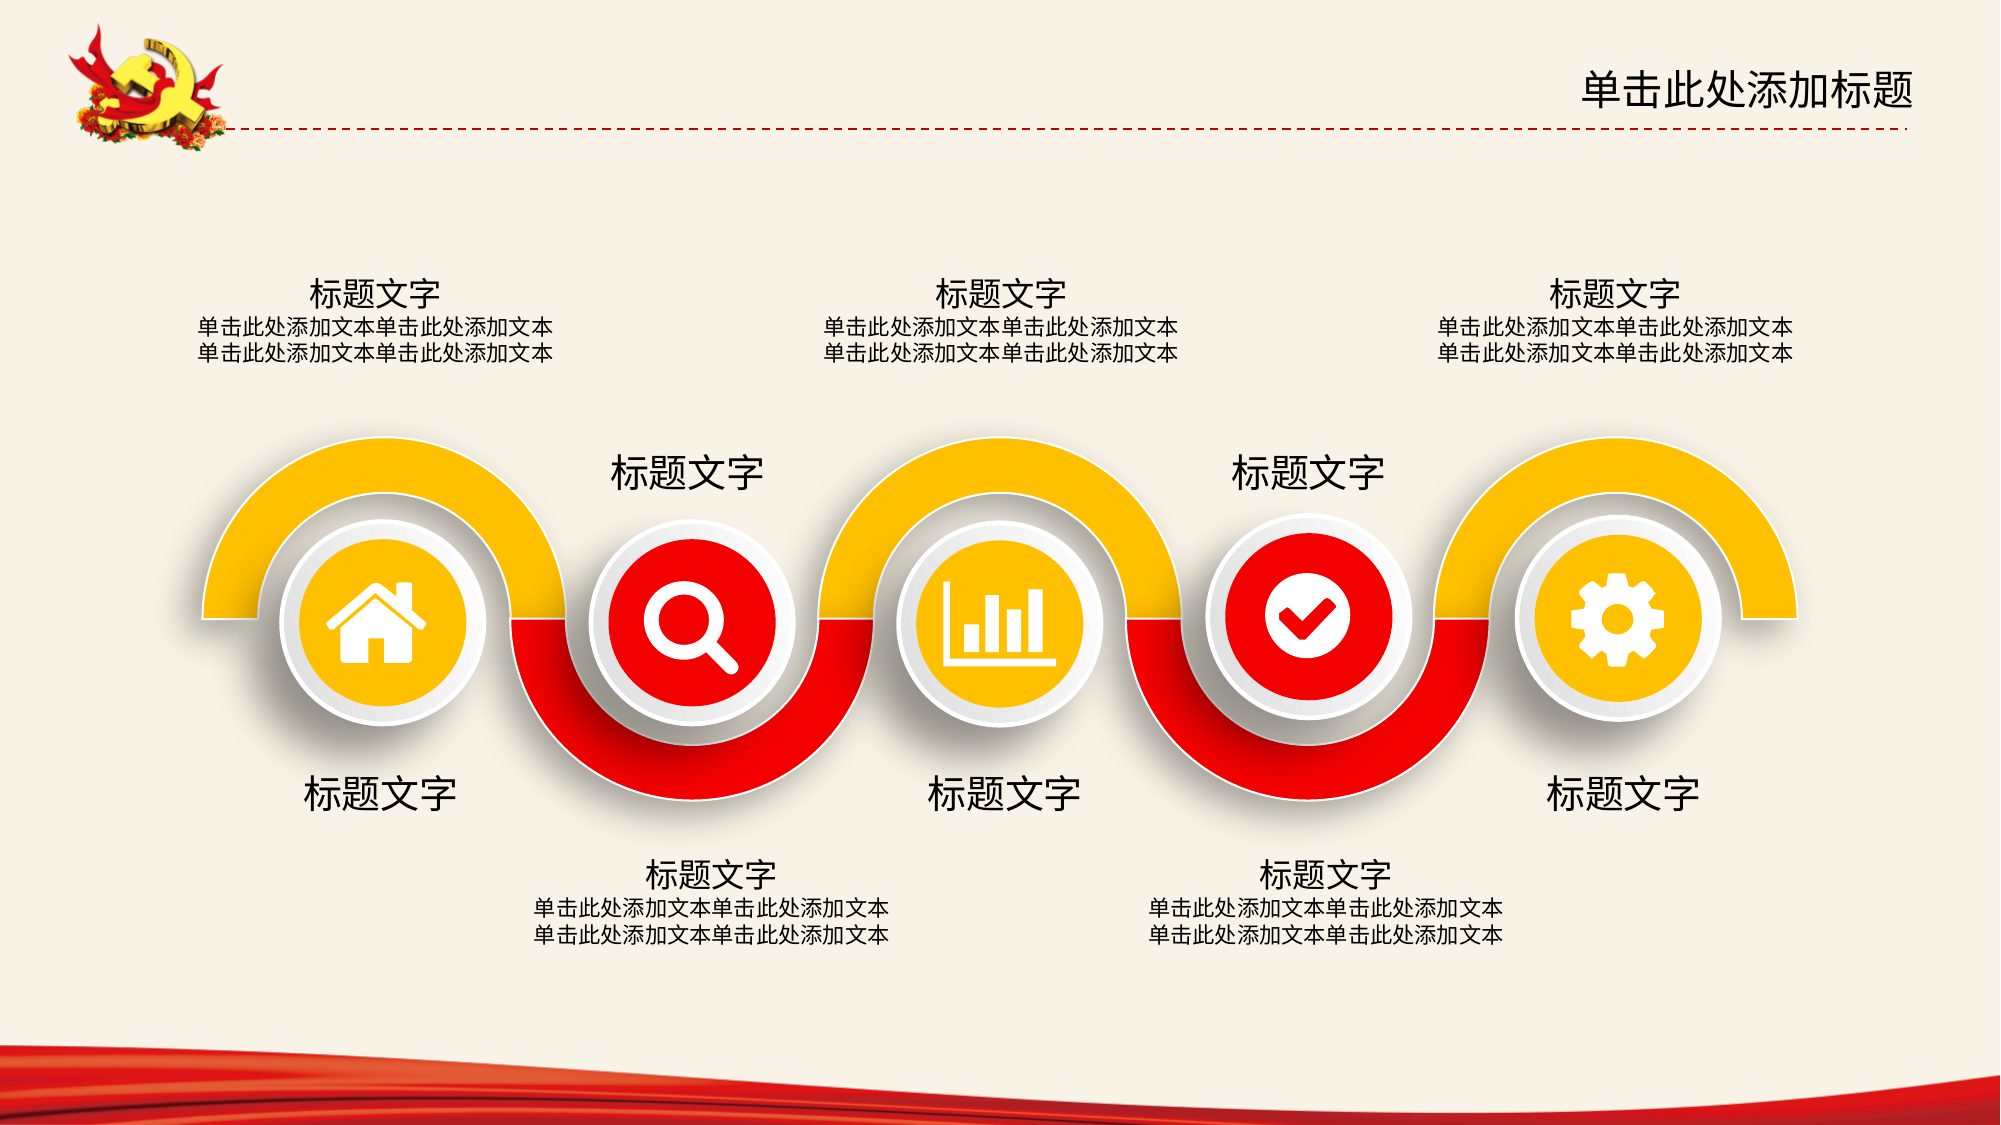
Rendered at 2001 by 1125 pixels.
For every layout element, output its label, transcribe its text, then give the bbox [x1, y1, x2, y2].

text_box 标题文字 [1546, 769, 1702, 816]
text_box 标题文字 [927, 769, 1083, 816]
picture [68, 23, 227, 152]
title 单击此处添加标题 [1565, 52, 1959, 132]
text_box [1124, 617, 1470, 802]
text_box 标题文字 [1231, 448, 1387, 496]
text_box 标题文字 [610, 448, 766, 496]
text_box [281, 521, 484, 724]
text_box 标题文字 [303, 769, 459, 816]
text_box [590, 521, 794, 724]
text_box 标题文字 单击此处添加文本单击此处添加文本 单击此处添加文本单击此处添加文本 [1073, 847, 1579, 956]
text_box [817, 436, 1176, 608]
text_box [1433, 436, 1799, 621]
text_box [1207, 515, 1411, 718]
picture [0, 997, 2000, 1125]
text_box 标题文字 单击此处添加文本单击此处添加文本 单击此处添加文本单击此处添加文本 [748, 265, 1255, 374]
text_box 标题文字 单击此处添加文本单击此处添加文本 单击此处添加文本单击此处添加文本 [459, 847, 965, 956]
text_box 标题文字 单击此处添加文本单击此处添加文本 单击此处添加文本单击此处添加文本 [123, 265, 629, 374]
text_box [201, 436, 561, 621]
text_box [509, 617, 852, 802]
text_box 标题文字 单击此处添加文本单击此处添加文本 单击此处添加文本单击此处添加文本 [1362, 265, 1869, 374]
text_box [898, 522, 1101, 726]
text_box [1517, 517, 1720, 720]
